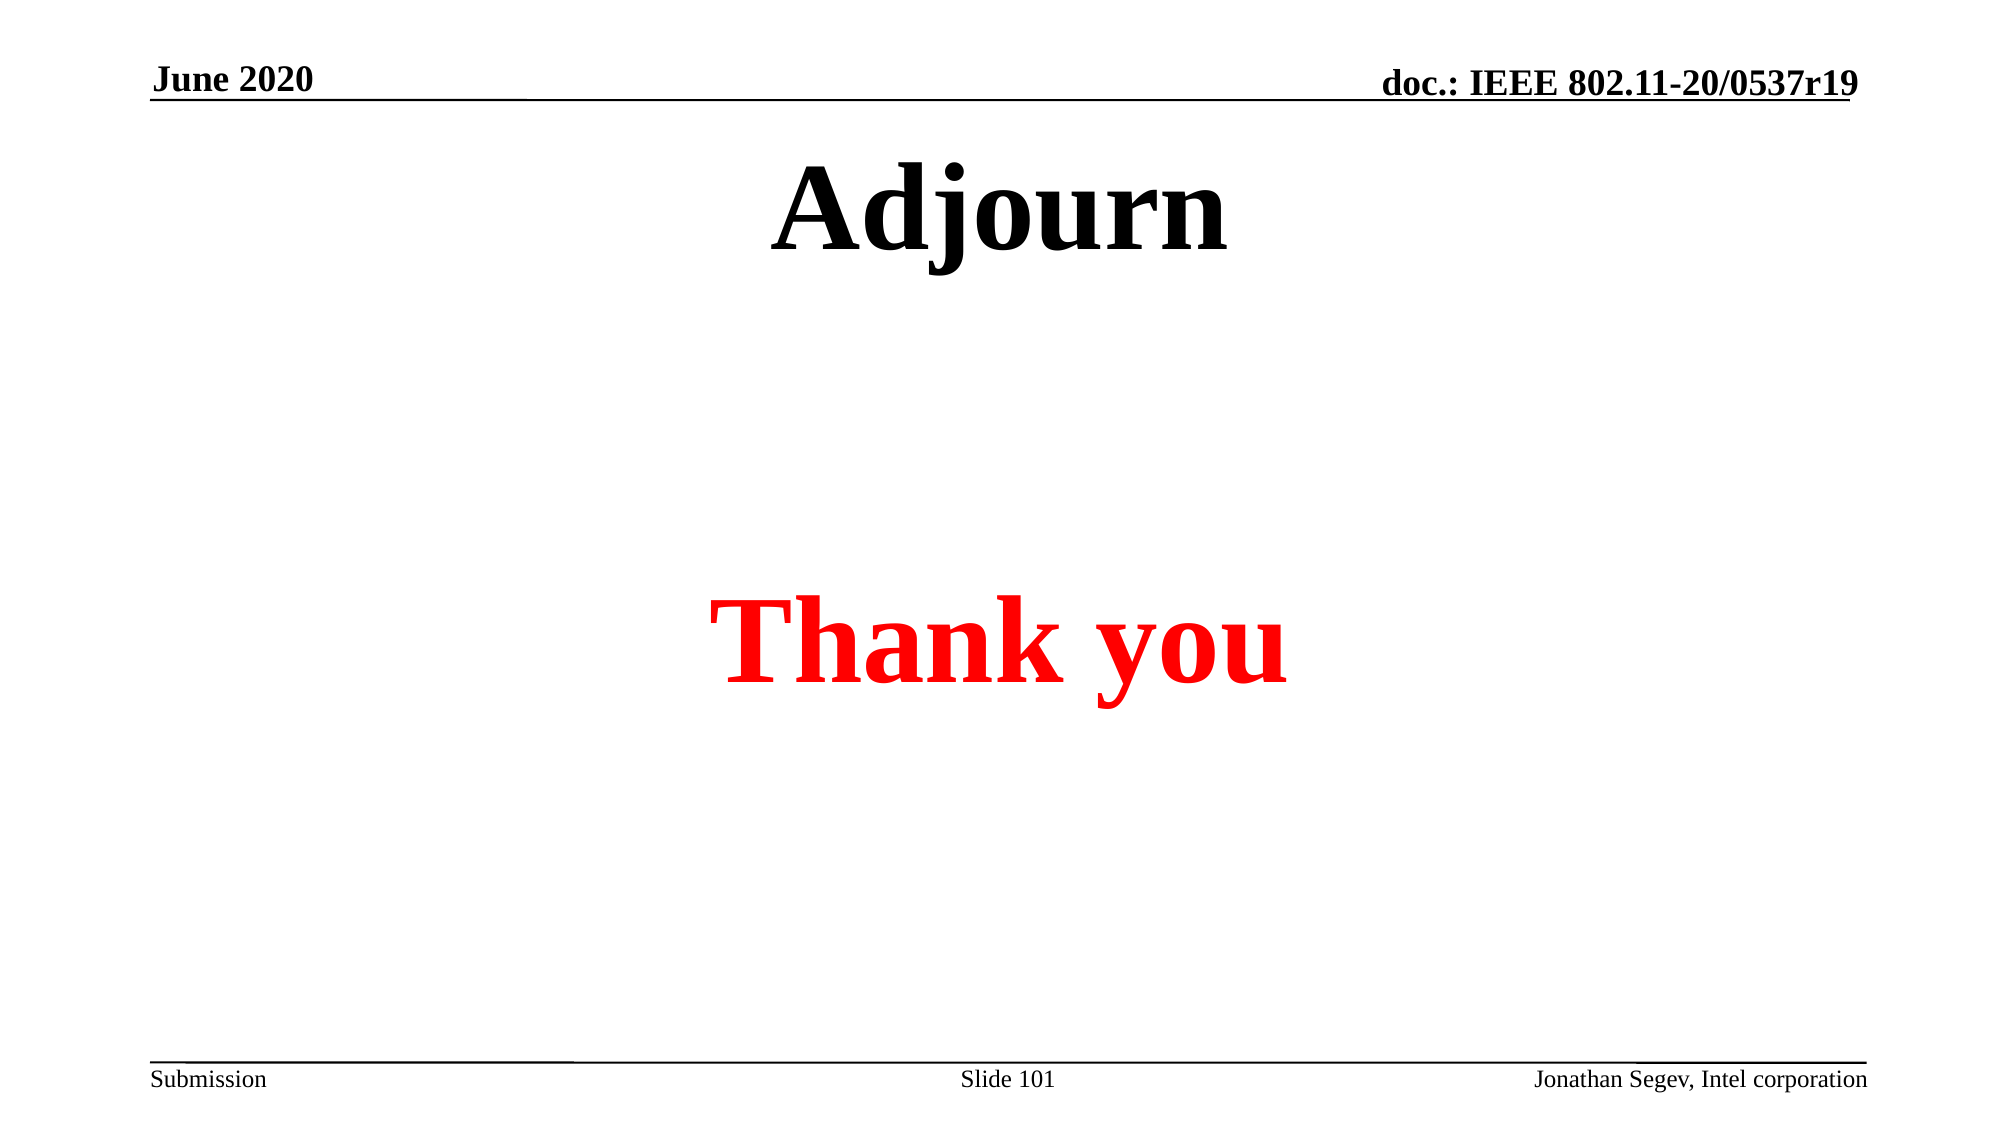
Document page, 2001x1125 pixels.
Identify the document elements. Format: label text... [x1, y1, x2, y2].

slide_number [152, 54, 563, 100]
list Thank you [149, 324, 1850, 1000]
title Adjourn [149, 112, 1850, 288]
slide_number Slide 101 [950, 1061, 1067, 1123]
footer Jonathan Segev, Intel corporation [1171, 1061, 1869, 1093]
